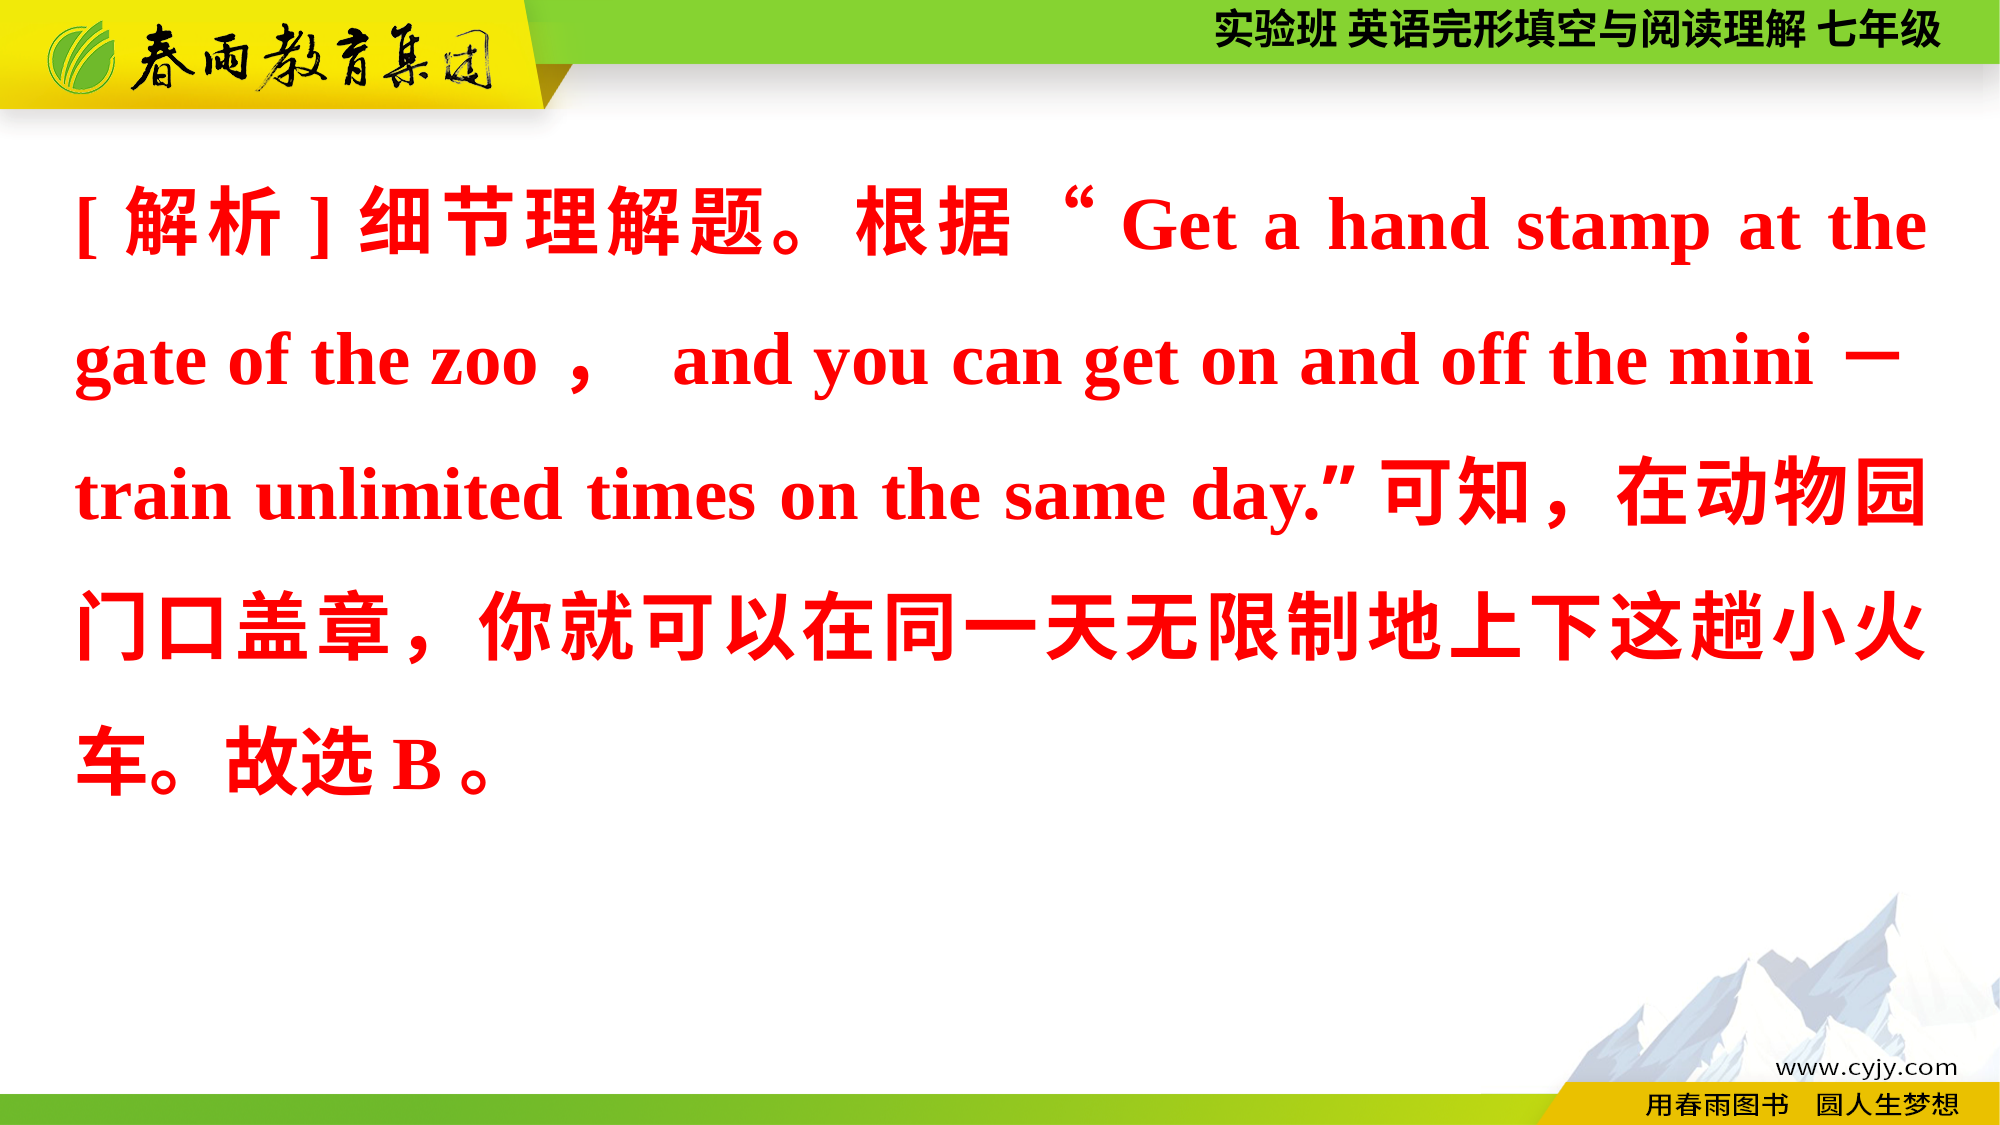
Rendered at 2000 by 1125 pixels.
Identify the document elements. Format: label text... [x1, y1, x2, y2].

picture [0, 0, 2000, 1125]
list [解析]细节理解题。根据“Get a hand stamp at the gate of the zoo， and you can get on and off the mini－train unlimited times on the same day.”可知，在动物园门口盖章，你就可以在同一天无限制地上下这趟小火车。故选B。 [59, 122, 1944, 802]
